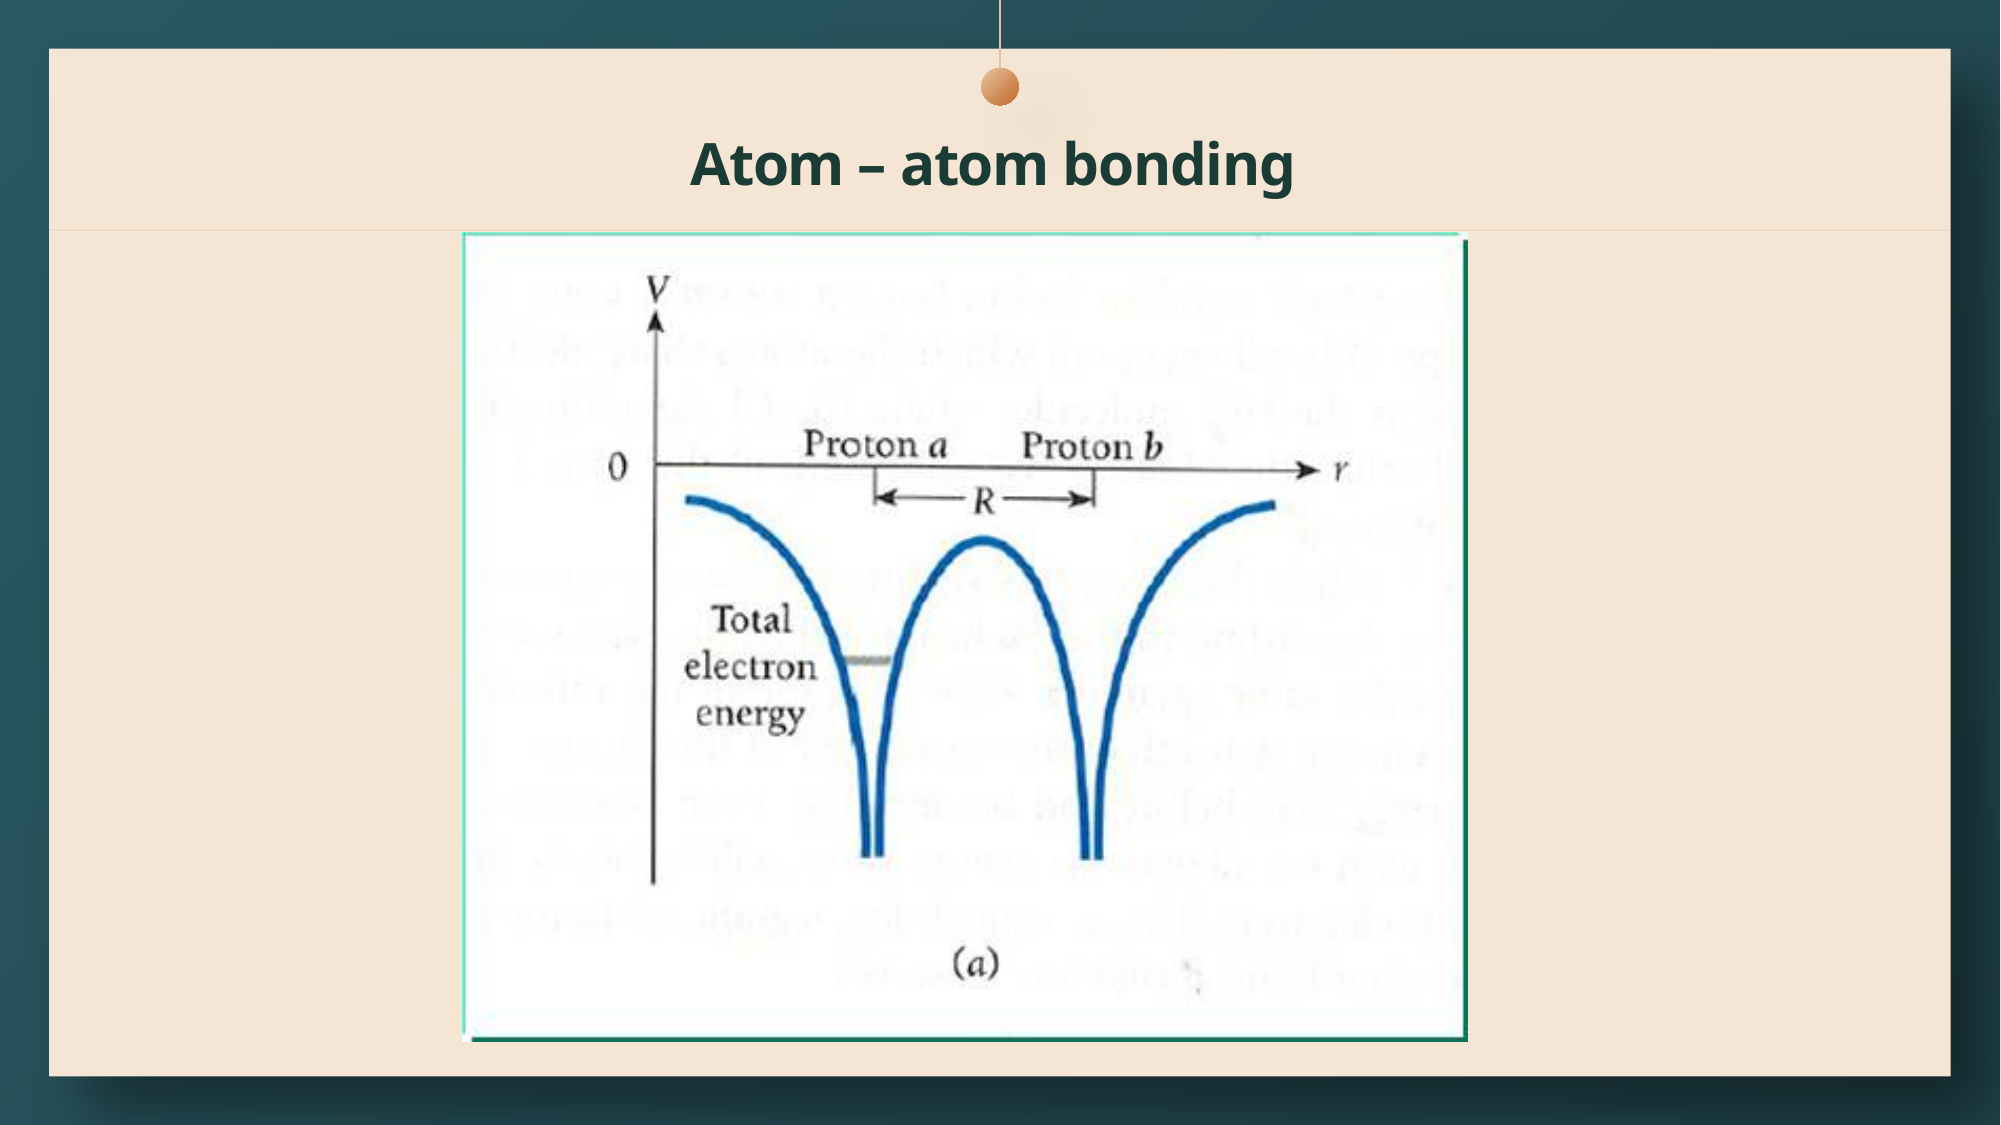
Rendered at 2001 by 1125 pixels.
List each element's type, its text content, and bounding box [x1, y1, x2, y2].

picture [462, 232, 1468, 1042]
title Atom – atom bonding [667, 115, 1333, 209]
